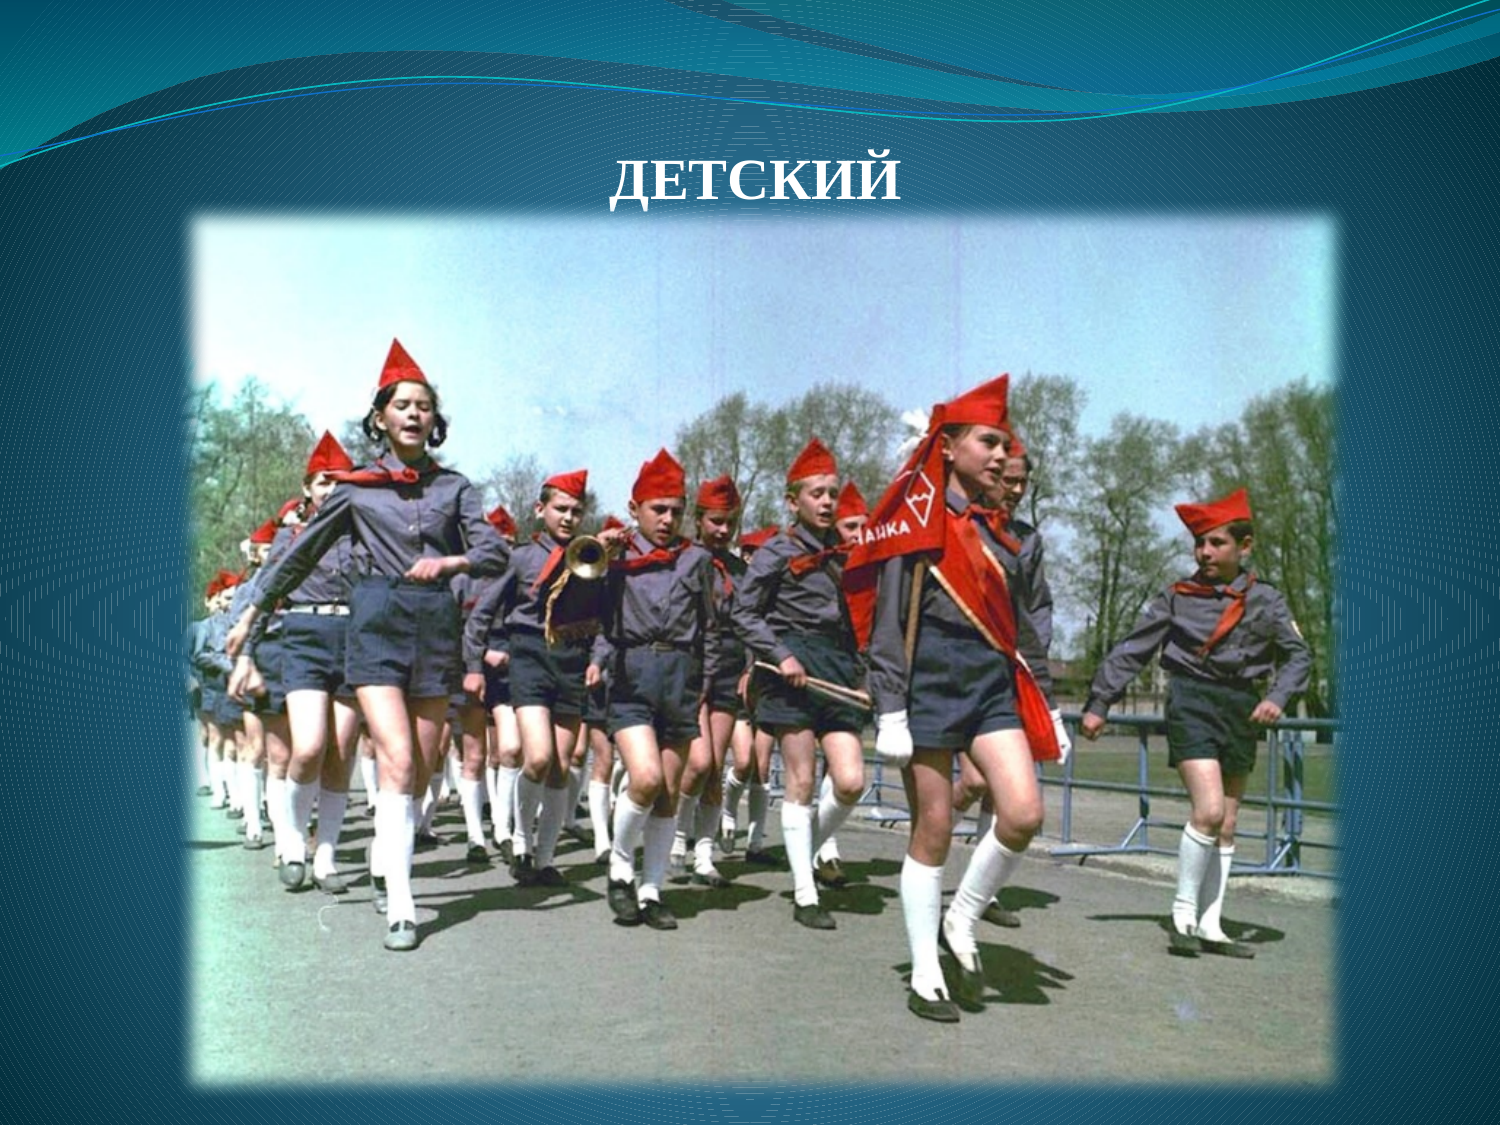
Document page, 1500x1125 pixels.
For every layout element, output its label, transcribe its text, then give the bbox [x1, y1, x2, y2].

title ДЕТСКИЙ [75, 82, 1438, 211]
picture [175, 198, 1353, 1102]
